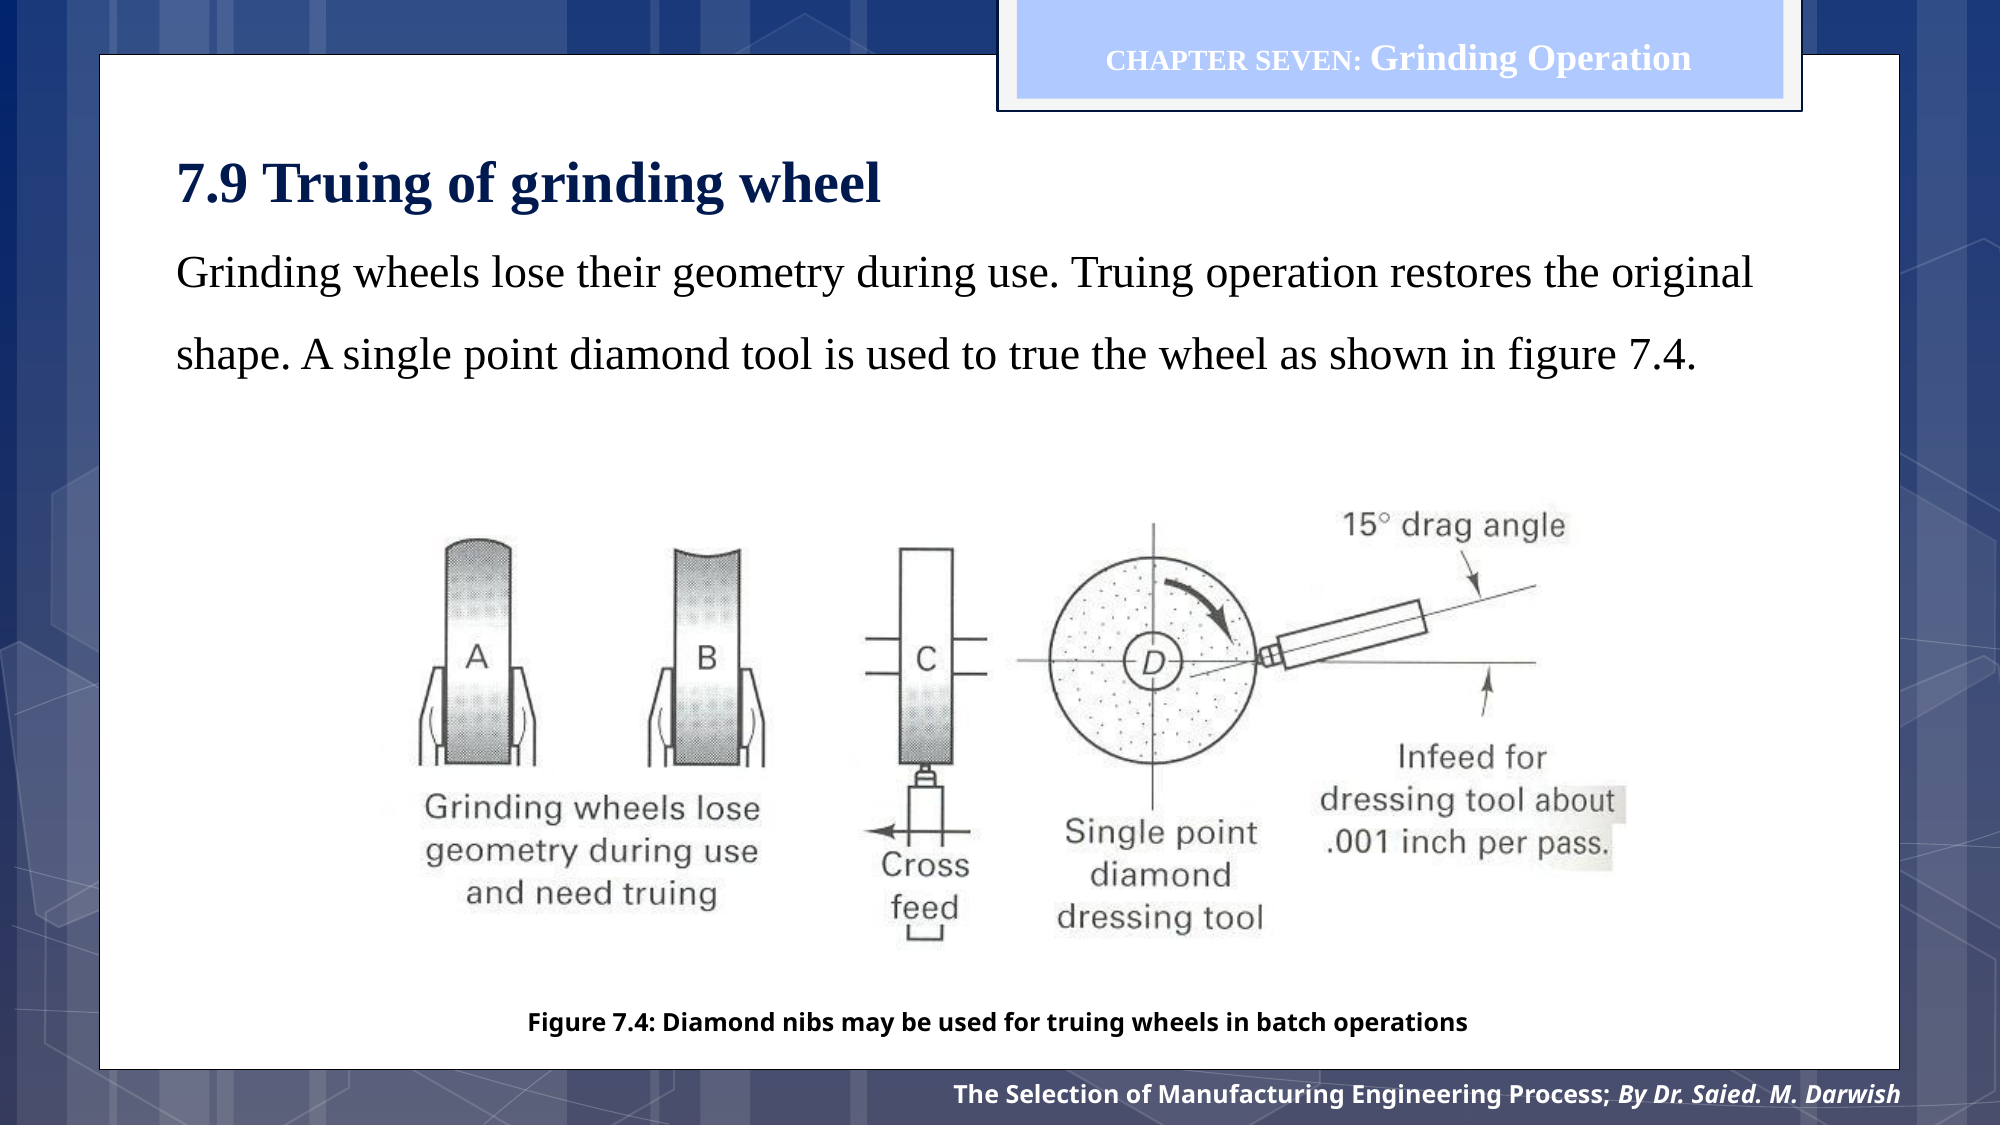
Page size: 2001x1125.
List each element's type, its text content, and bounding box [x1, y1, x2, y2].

text_box 7.9 Truing of grinding wheel Grinding wheels lose their geometry during use. Truing operation restores the original shape. A single point diamond tool is used to true the wheel as shown in figure 7.4. [161, 47, 1858, 387]
text_box CHAPTER SEVEN: Grinding Operation [940, 0, 1858, 86]
picture [379, 434, 1640, 960]
text_box Figure 7.4: Diamond nibs may be used for truing wheels in batch operations [189, 999, 1808, 1045]
